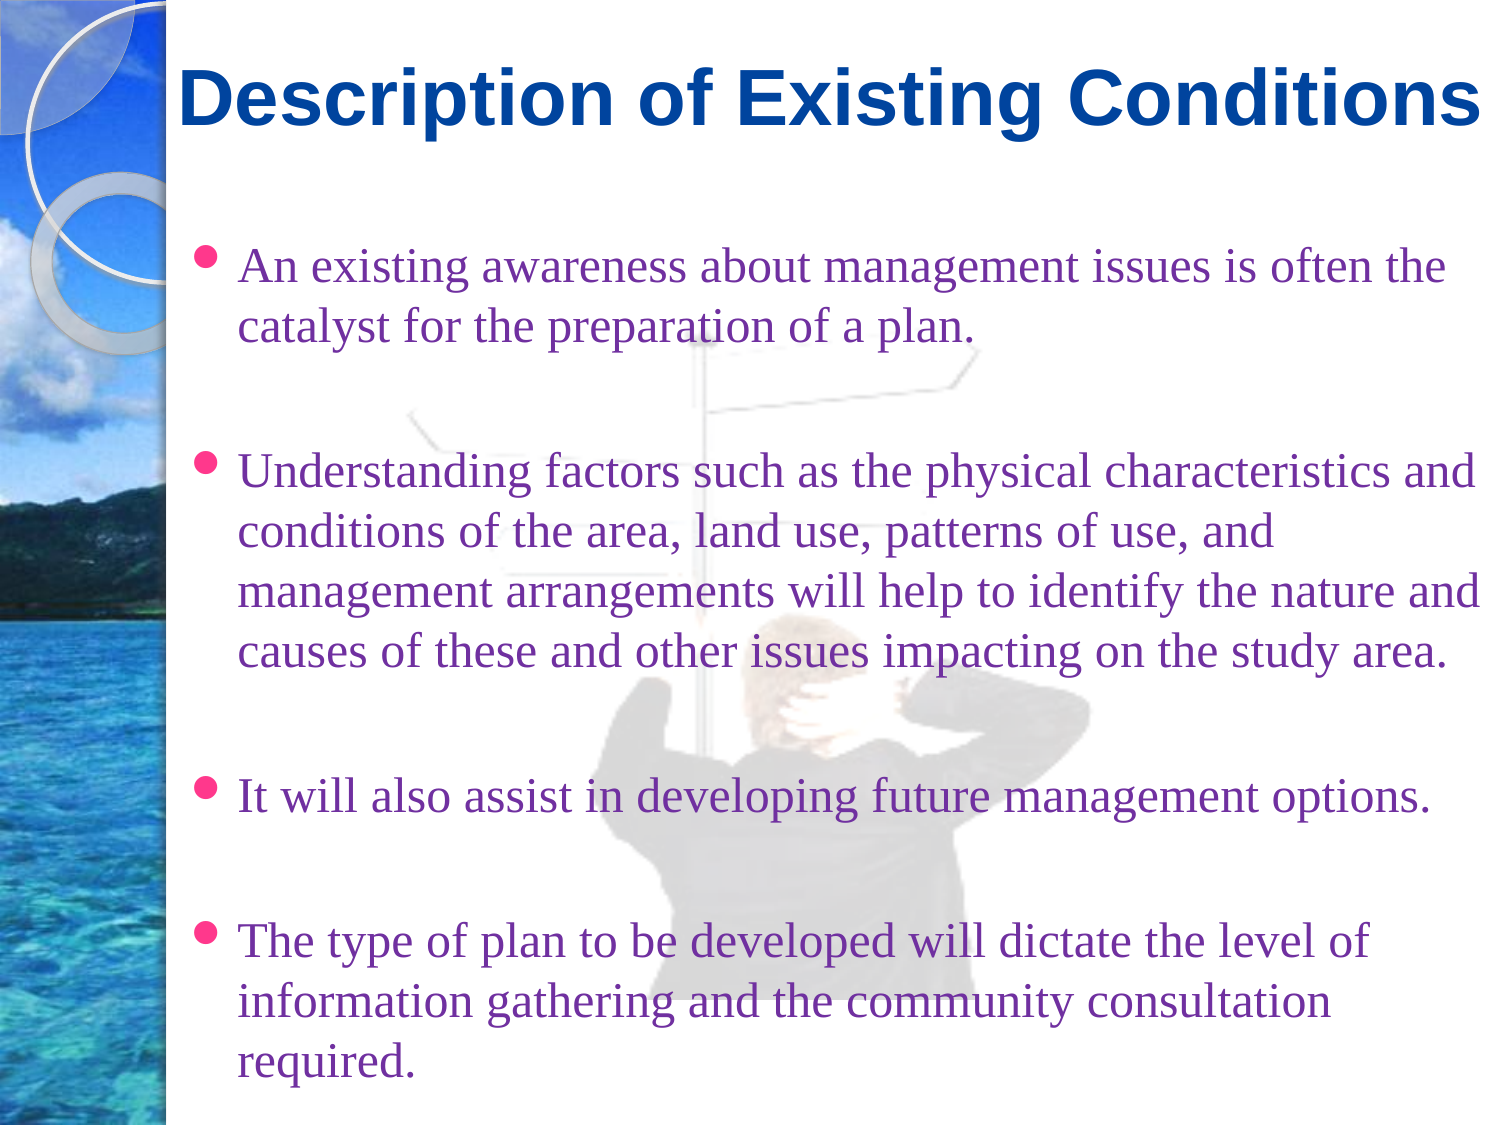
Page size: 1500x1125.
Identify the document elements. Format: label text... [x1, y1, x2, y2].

picture [136, 0, 162, 4]
picture [0, 134, 166, 1125]
picture [62, 195, 160, 280]
picture [53, 240, 160, 332]
picture [387, 274, 1130, 1001]
title Description of Existing Conditions [162, 0, 1500, 188]
picture [32, 13, 160, 207]
list An existing awareness about management issues is often the catalyst for the preparation of a plan. Understanding factors such as the physical characteristics and conditions of the area, land use, patterns of use, and management arrangements will help to identify the nature and causes of these and other issues impacting on the study area. It will also assist in developing future management options. The type of plan to be developed will dictate the level of information gathering and the community consultation required. [162, 224, 1500, 1013]
